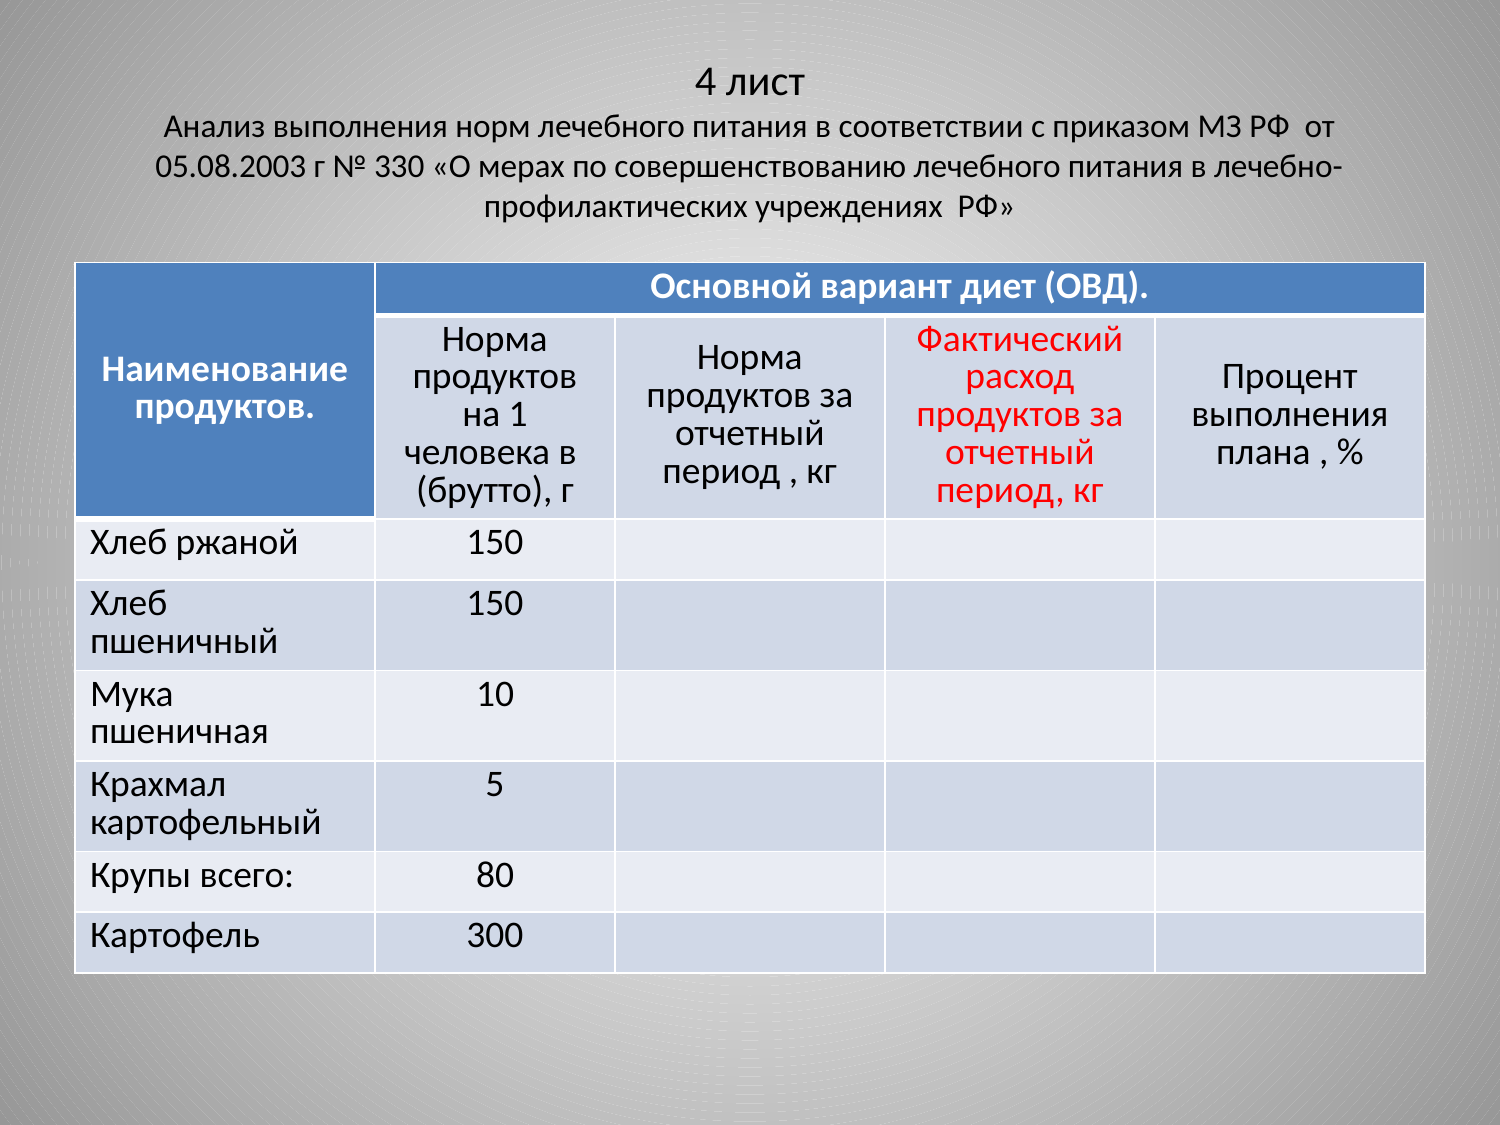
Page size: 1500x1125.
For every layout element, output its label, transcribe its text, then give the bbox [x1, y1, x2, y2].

title 4 лист Анализ выполнения норм лечебного питания в соответствии с приказом МЗ РФ от 05.08.2003 г № 330 «О мерах по совершенствованию лечебного питания в лечебно-профилактических учреждениях РФ» [75, 45, 1425, 233]
table_header Основной вариант диет (ОВД). [376, 263, 1424, 313]
table_cell Хлеб пшеничный [76, 581, 374, 670]
table_cell [886, 520, 1154, 579]
table_cell [1156, 762, 1424, 851]
table_cell [1156, 913, 1424, 972]
table_cell Мука пшеничная [76, 671, 374, 760]
table_cell [1156, 581, 1424, 670]
table_cell [1156, 852, 1424, 911]
table_cell Норма продуктов на 1 человека в (брутто), г [376, 318, 614, 518]
table_cell [886, 762, 1154, 851]
table_cell Крупы всего: [76, 852, 374, 911]
table_cell [616, 581, 884, 670]
table_cell [886, 581, 1154, 670]
table_cell [616, 762, 884, 851]
table_cell Крахмал картофельный [76, 762, 374, 851]
table_cell 150 [376, 581, 614, 670]
table_cell Картофель [76, 913, 374, 972]
table_header Наименование продуктов. [76, 263, 374, 516]
table_cell [616, 520, 884, 579]
table_cell Фактический расход продуктов за отчетный период, кг [886, 318, 1154, 518]
table_cell [1156, 671, 1424, 760]
table_cell [1156, 520, 1424, 579]
table_cell 300 [376, 913, 614, 972]
table_cell Процент выполнения плана , % [1156, 318, 1424, 518]
table_cell [616, 852, 884, 911]
table_cell 10 [376, 671, 614, 760]
table_cell Норма продуктов за отчетный период , кг [616, 318, 884, 518]
table_cell 80 [376, 852, 614, 911]
table_cell [886, 852, 1154, 911]
table_cell [886, 671, 1154, 760]
table_cell Хлеб ржаной [76, 522, 374, 579]
table_cell [616, 671, 884, 760]
table_cell [886, 913, 1154, 972]
table_cell 5 [376, 762, 614, 851]
table_cell [616, 913, 884, 972]
table_cell 150 [376, 520, 614, 579]
